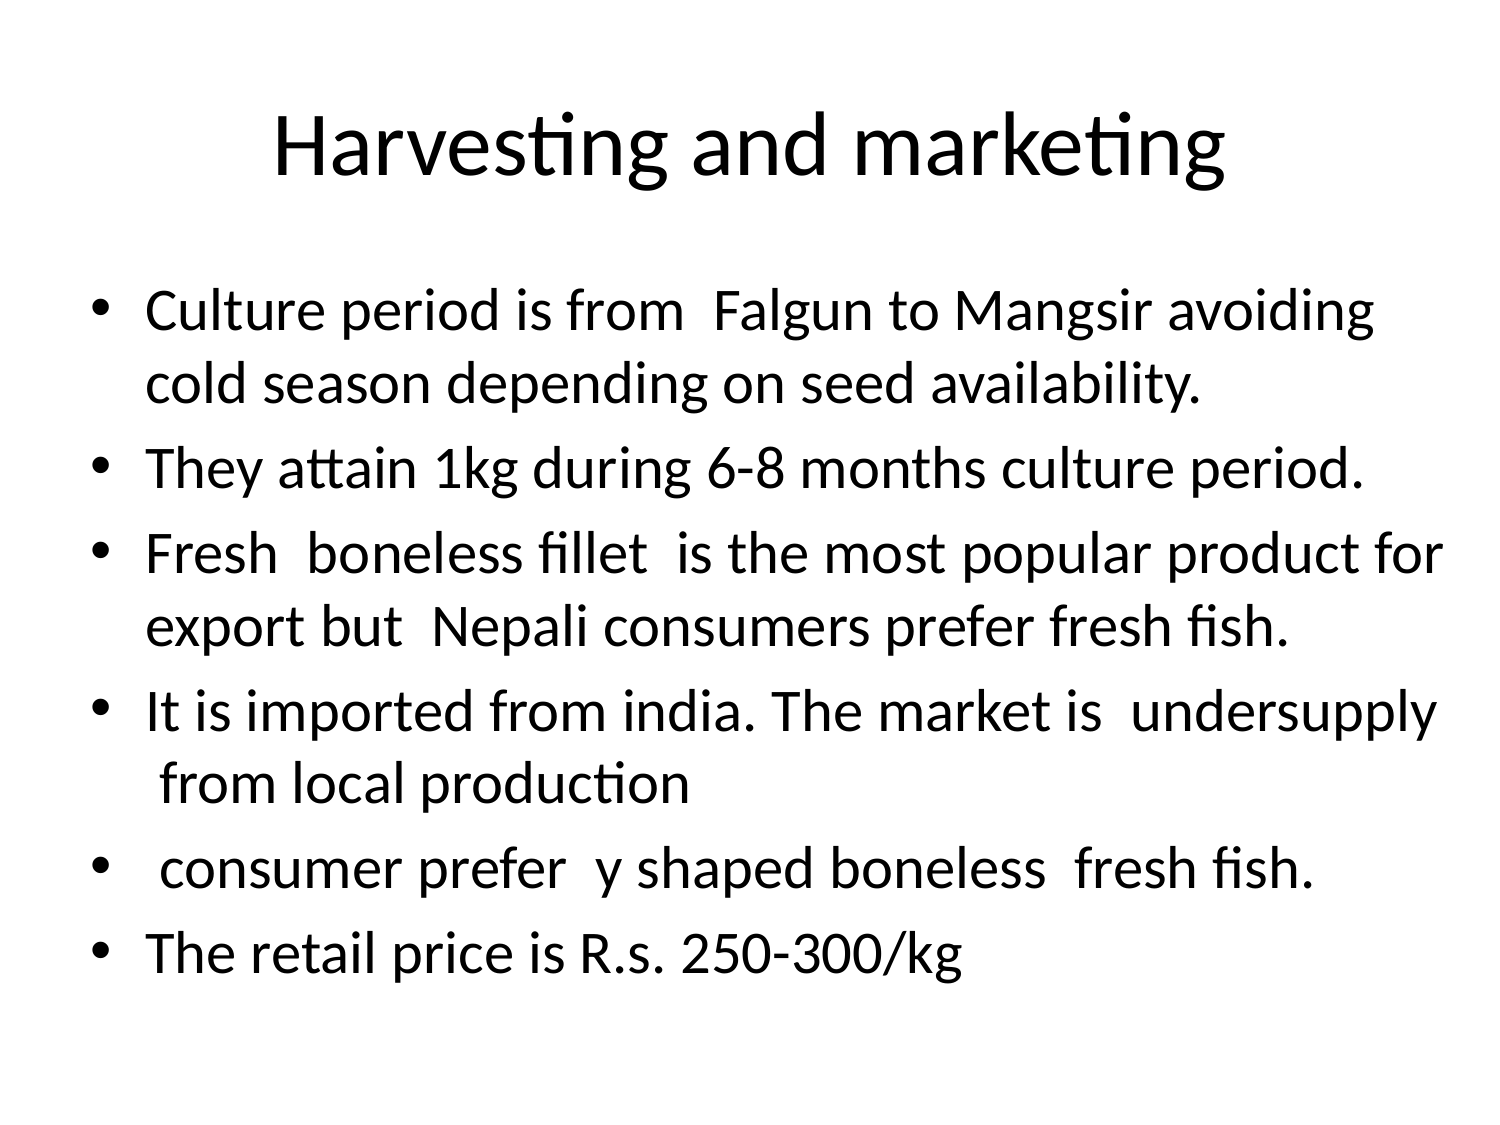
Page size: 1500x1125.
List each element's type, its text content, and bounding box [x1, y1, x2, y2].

list Culture period is from Falgun to Mangsir avoiding cold season depending on seed availability. They attain 1kg during 6-8 months culture period. Fresh boneless fillet is the most popular product for export but Nepali consumers prefer fresh fish. It is imported from india. The market is undersupply from local production consumer prefer y shaped boneless fresh fish. The retail price is R.s. 250-300/kg [75, 262, 1463, 1005]
title Harvesting and marketing [75, 45, 1425, 233]
